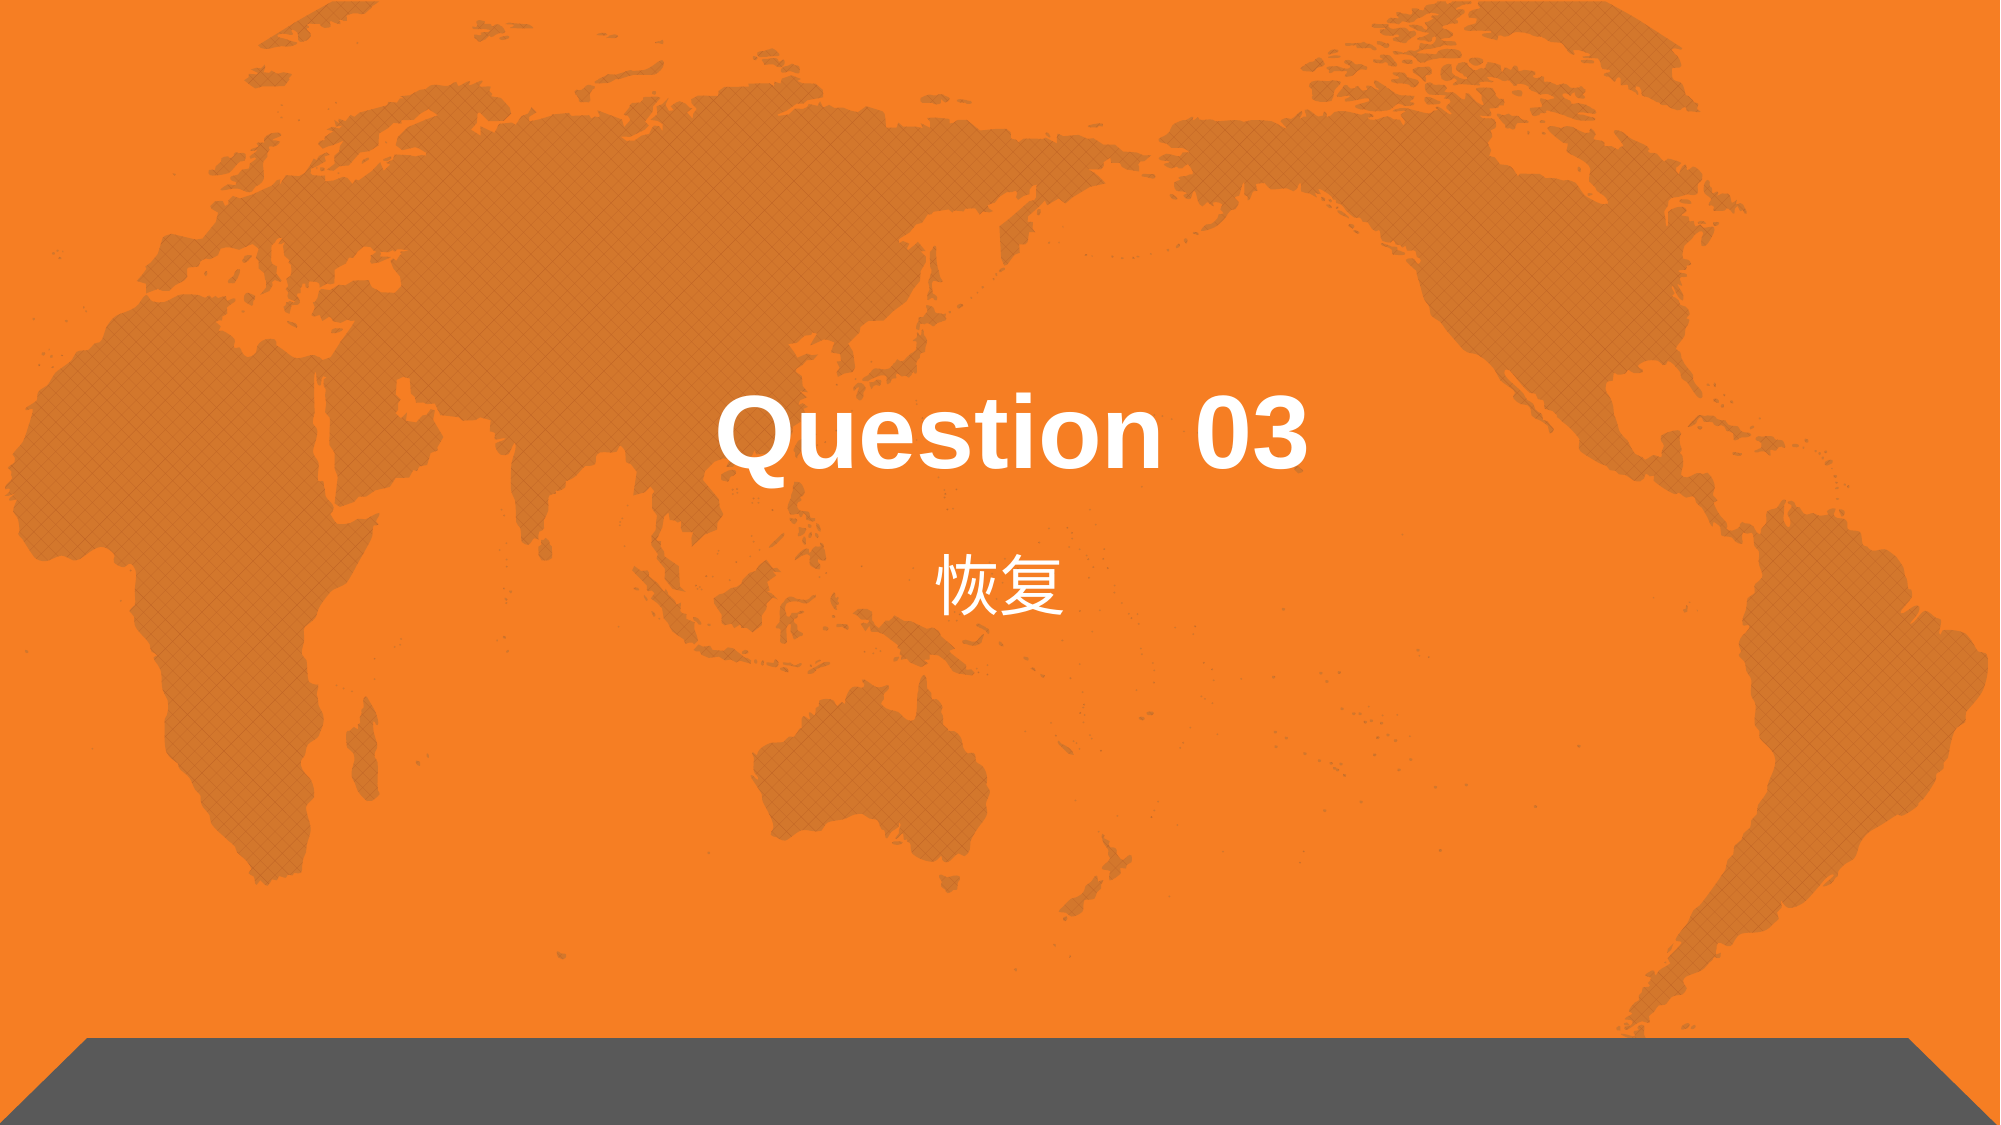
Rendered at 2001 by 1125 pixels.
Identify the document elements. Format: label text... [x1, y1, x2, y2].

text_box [696, 337, 1329, 518]
text_box 恢复 [569, 519, 1431, 620]
